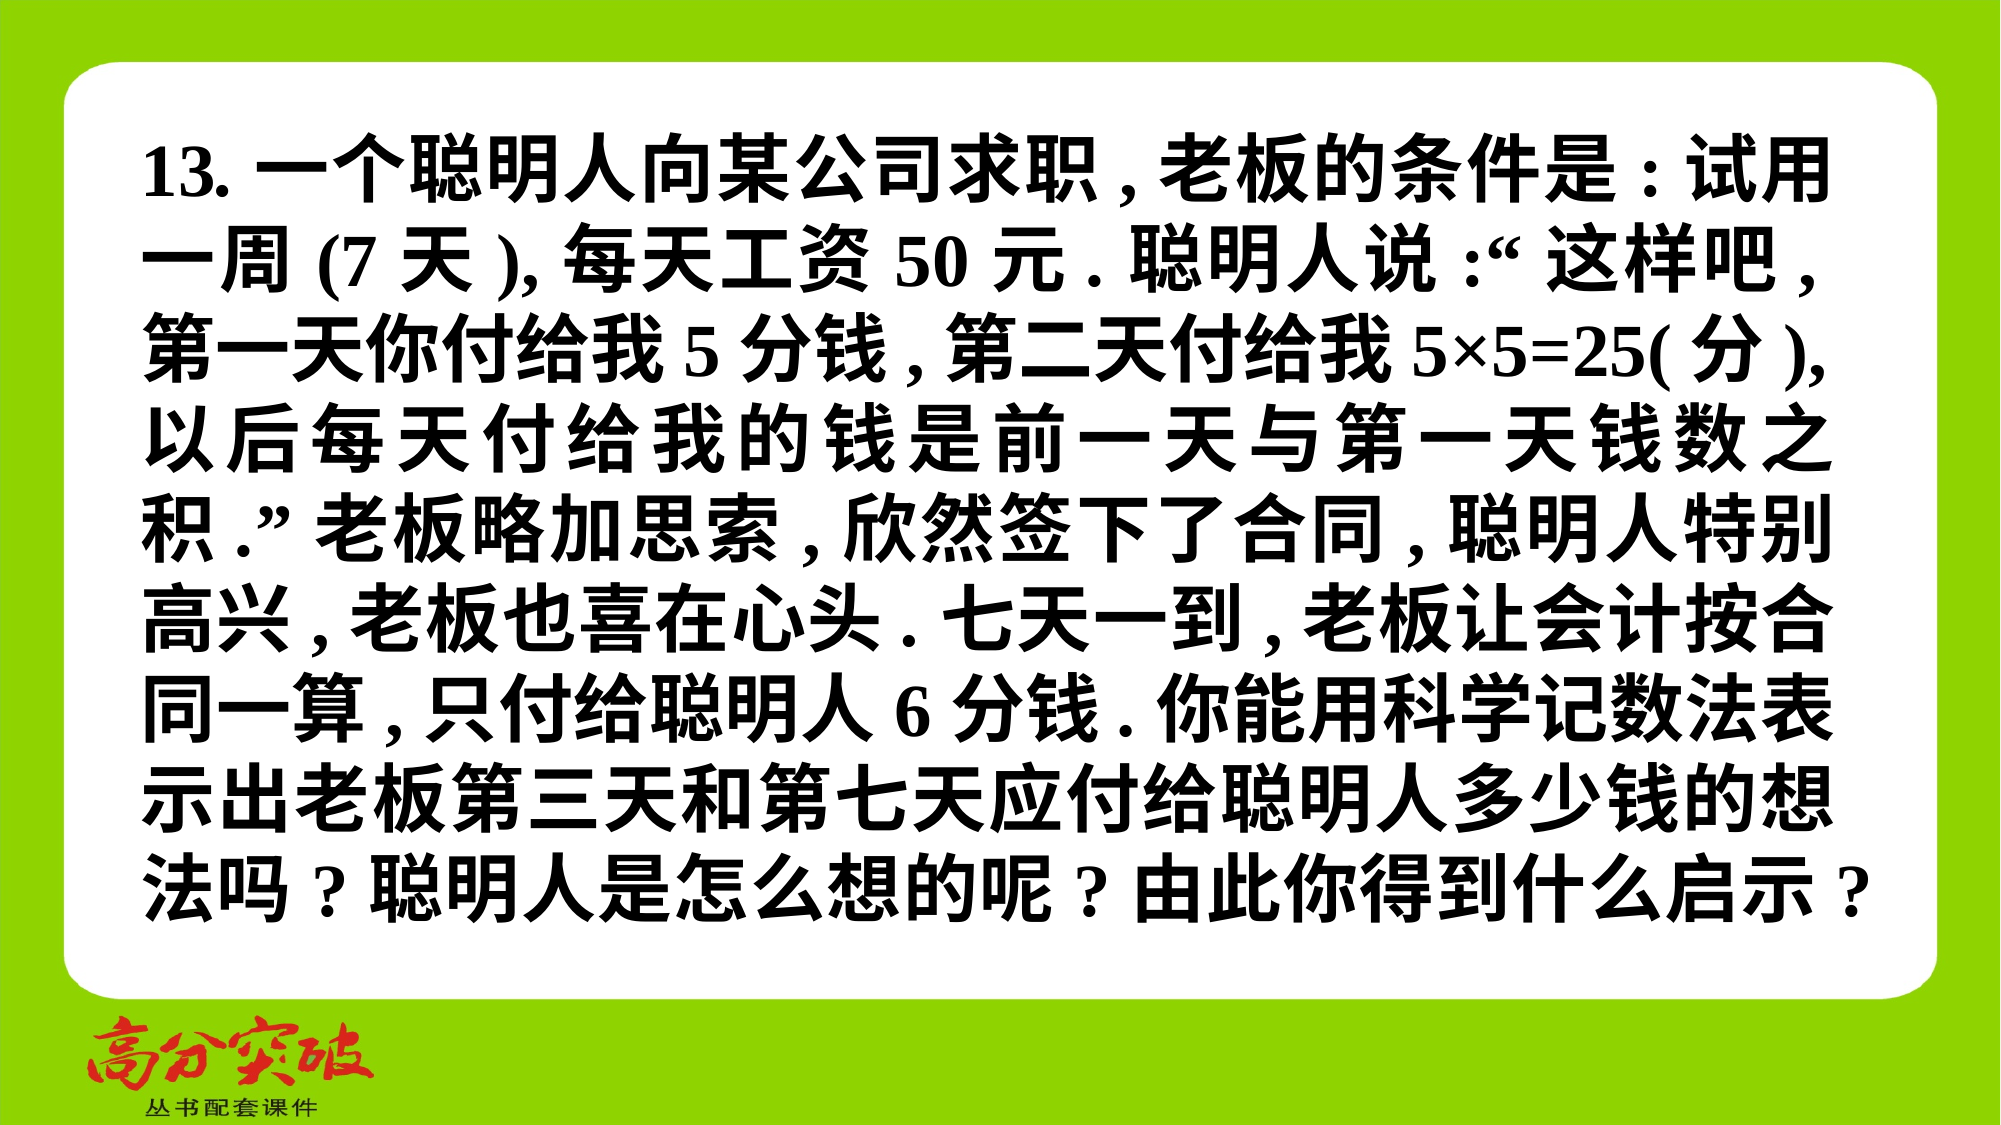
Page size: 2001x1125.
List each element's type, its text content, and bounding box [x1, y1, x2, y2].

picture [0, 0, 2001, 1125]
text_box 13.一个聪明人向某公司求职,老板的条件是:试用一周(7天),每天工资50元.聪明人说:“这样吧,第一天你付给我5分钱,第二天付给我5×5=25(分),以后每天付给我的钱是前一天与第一天钱数之积.”老板略加思索,欣然签下了合同,聪明人特别高兴,老板也喜在心头.七天一到,老板让会计按合同一算,只付给聪明人6分钱.你能用科学记数法表示出老板第三天和第七天应付给聪明人多少钱的想法吗?聪明人是怎么想的呢?由此你得到什么启示? [125, 113, 1851, 939]
